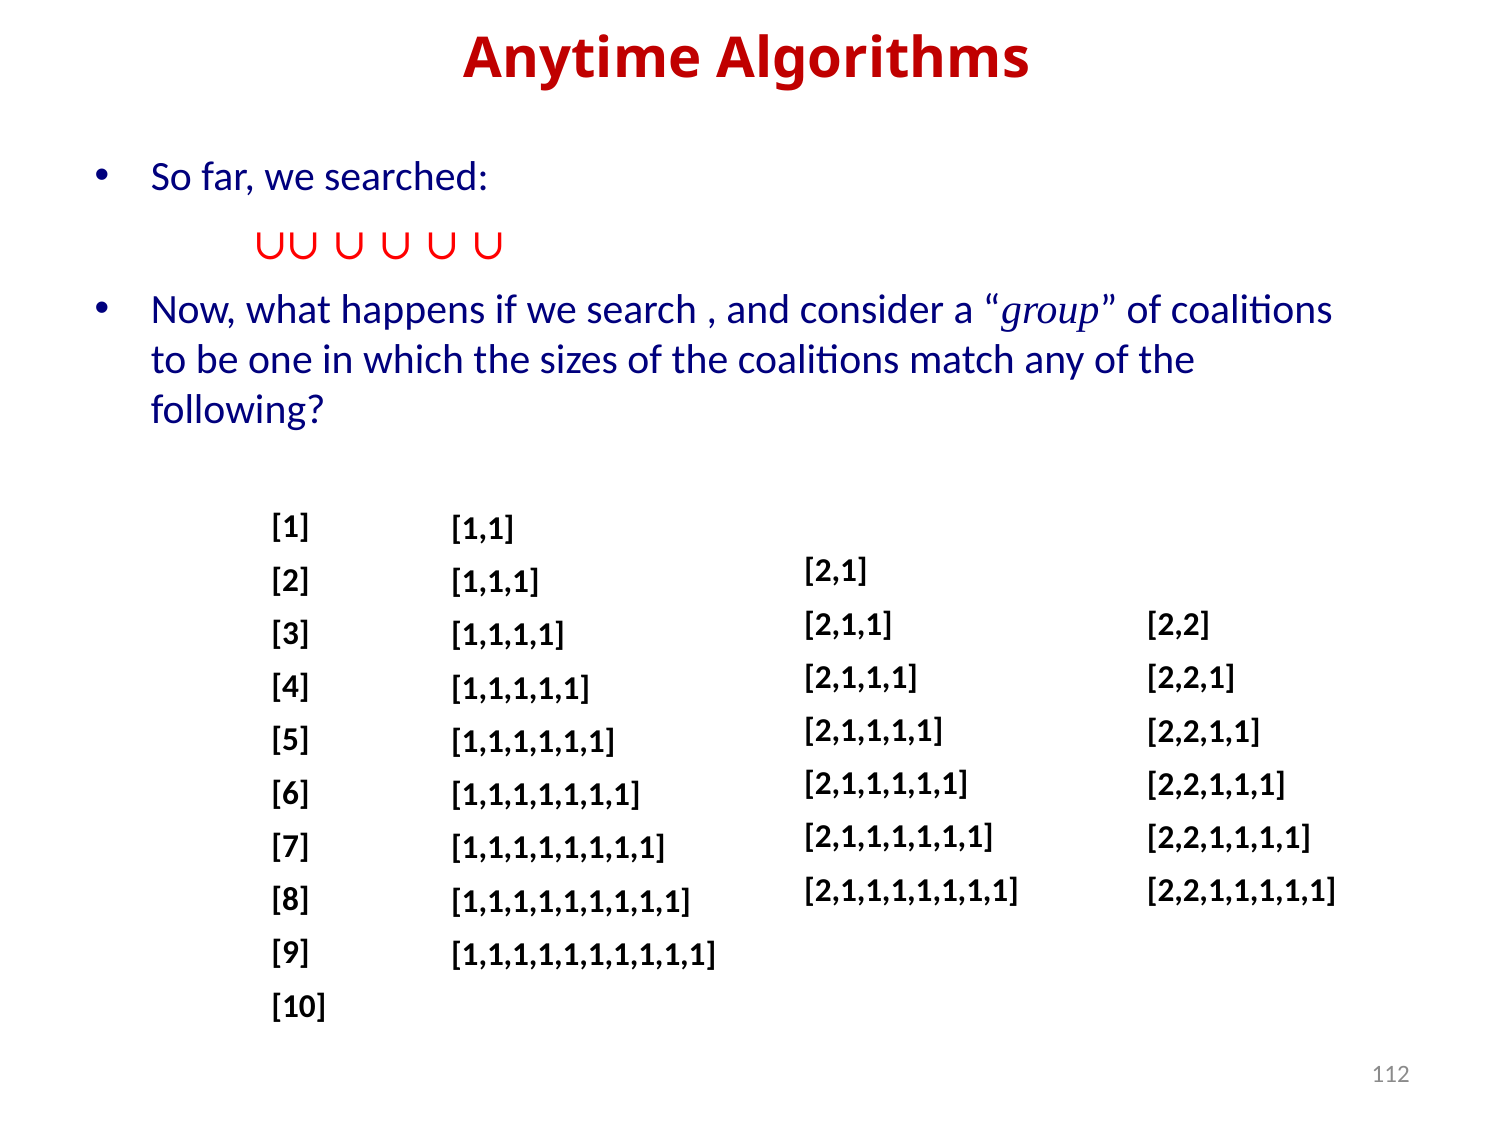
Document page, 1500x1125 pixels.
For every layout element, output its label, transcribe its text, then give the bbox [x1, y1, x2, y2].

text_box [2,1] [2,1,1] [2,1,1,1] [2,1,1,1,1] [2,1,1,1,1,1] [2,1,1,1,1,1,1] [2,1,1,1,1,1,1,1] [804, 548, 1035, 938]
text_box [1,1] [1,1,1] [1,1,1,1] [1,1,1,1,1] [1,1,1,1,1,1] [1,1,1,1,1,1,1] [1,1,1,1,1,1,1,1] [1,1,1,1,1,1,1,1,1] [1,1,1,1,1,1,1,1,1,1] [451, 506, 744, 1008]
slide_number 112 [1074, 1042, 1425, 1103]
text_box Anytime Algorithms [93, 14, 1401, 97]
text_box [2,2] [2,2,1] [2,2,1,1] [2,2,1,1,1] [2,2,1,1,1,1] [2,2,1,1,1,1,1] [1146, 602, 1351, 933]
text_box [1] [2] [3] [4] [5] [6] [7] [8] [9] [10] [271, 504, 355, 1061]
